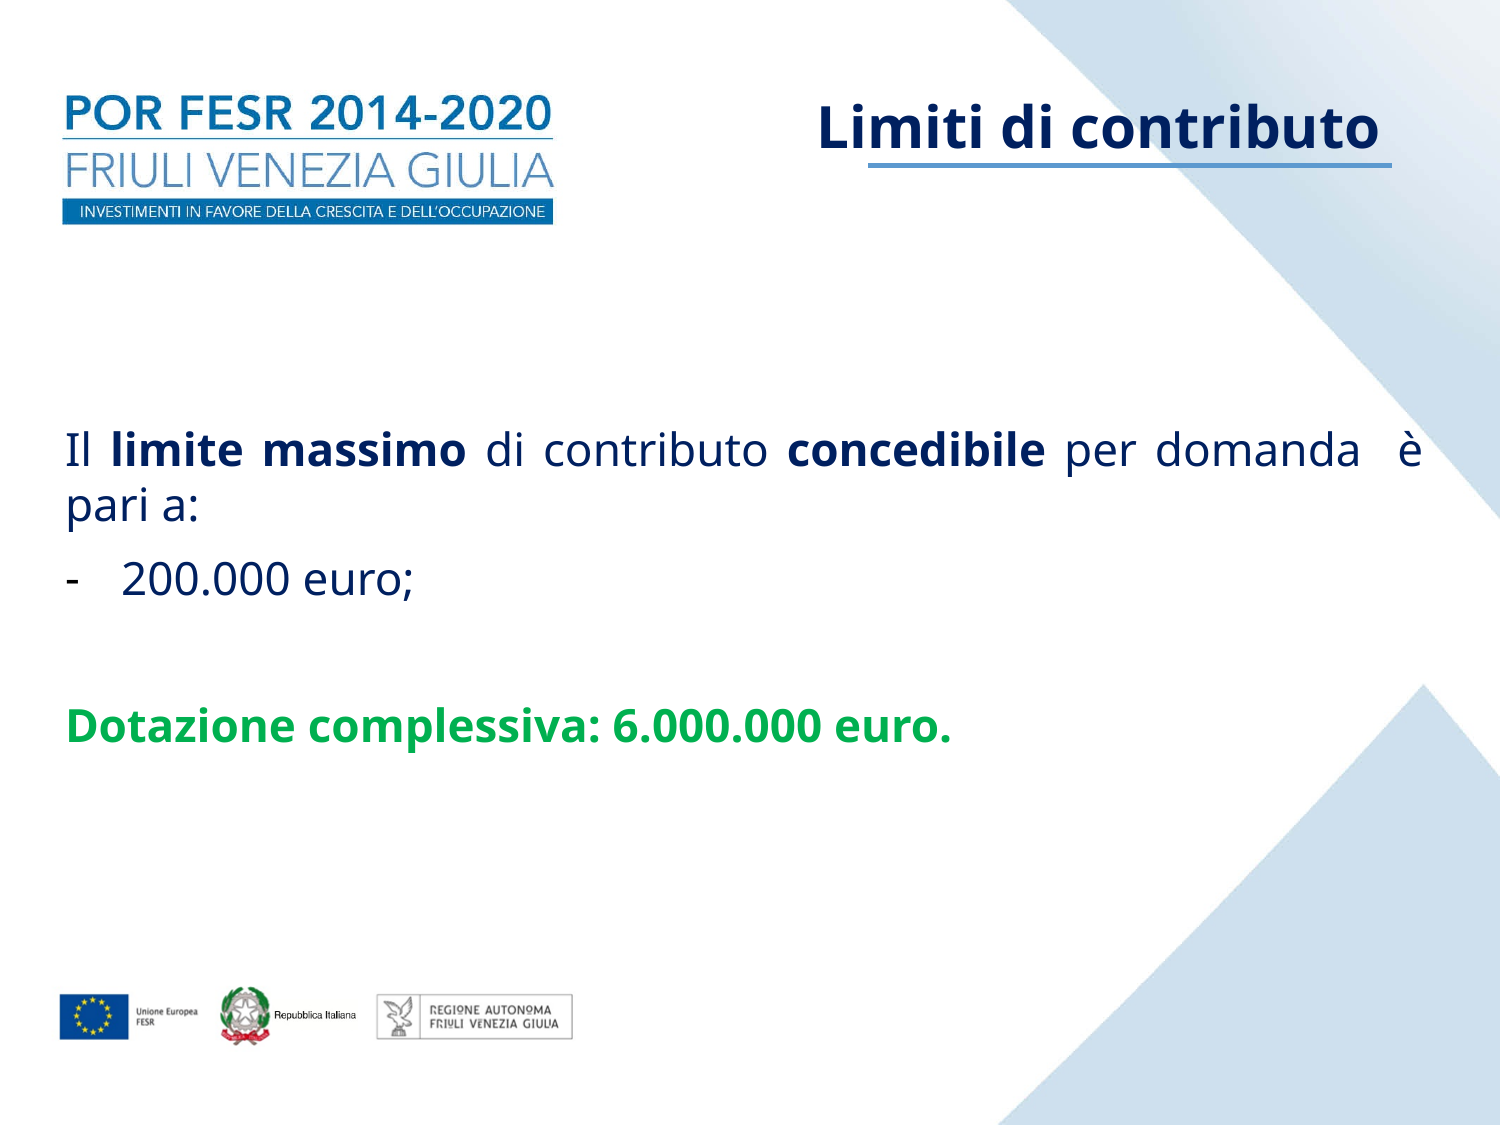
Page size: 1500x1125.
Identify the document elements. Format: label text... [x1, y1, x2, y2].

picture [0, 0, 1500, 1125]
subtitle Il limite massimo di contributo concedibile per domanda è pari a: 200.000 euro; Dotazione complessiva: 6.000.000 euro. [64, 420, 1424, 894]
title Limiti di contributo [797, 90, 1381, 166]
